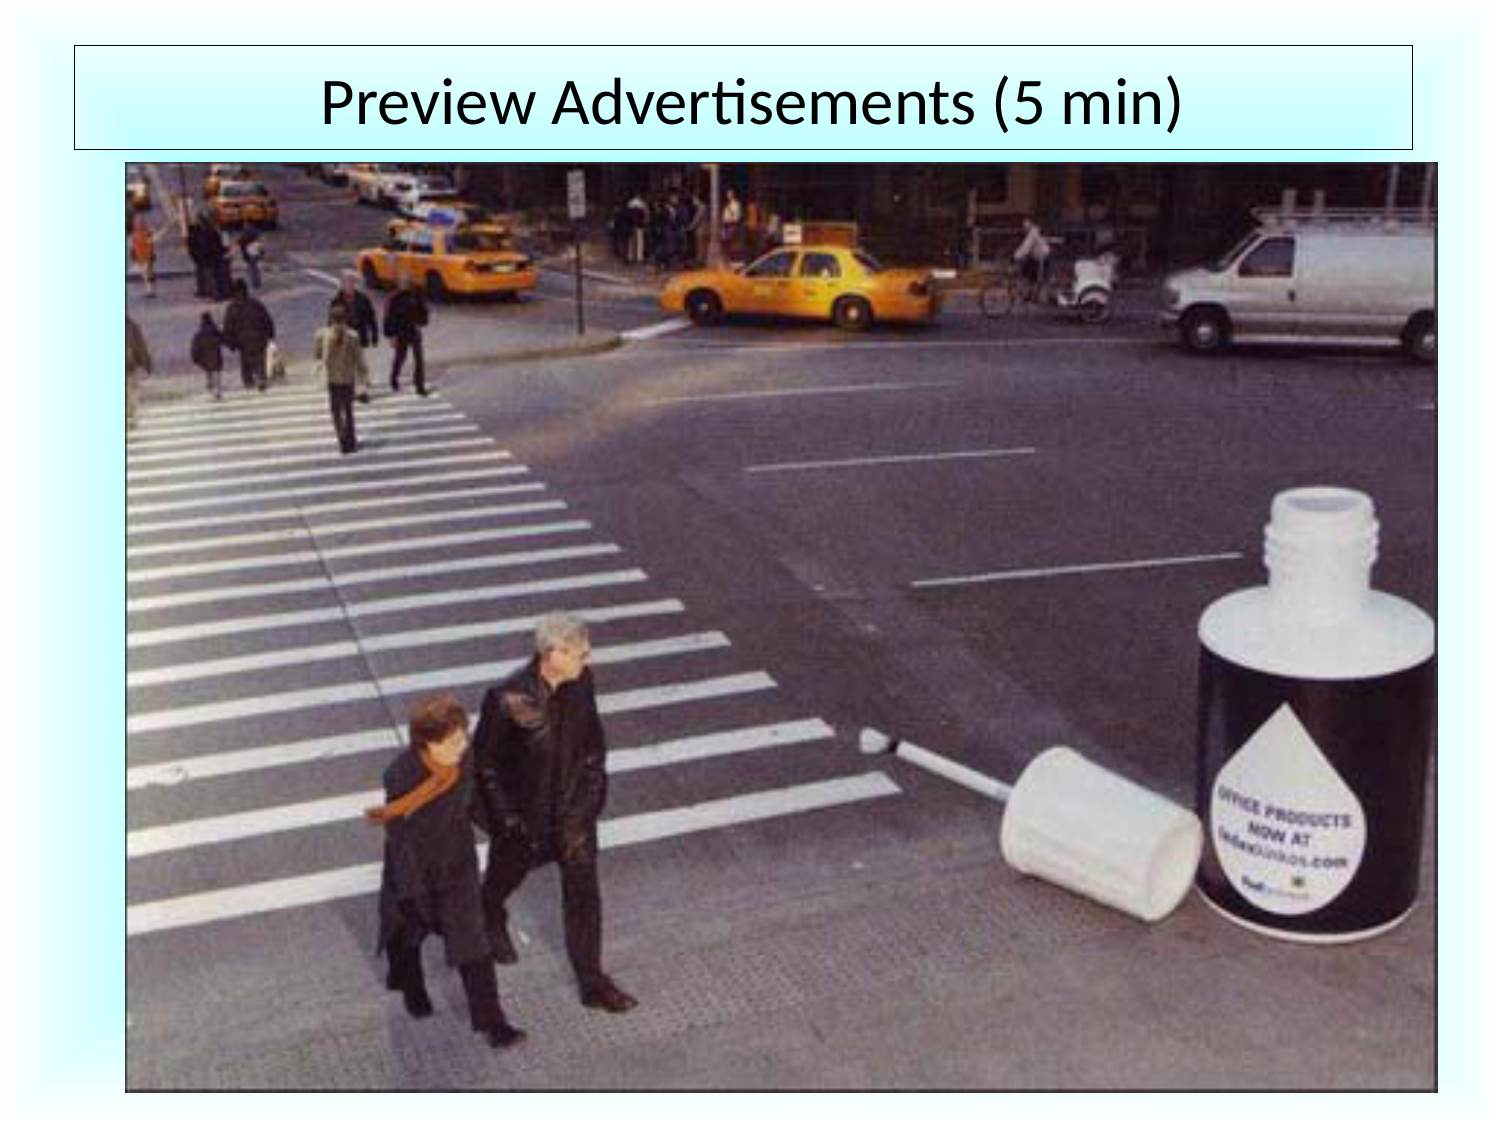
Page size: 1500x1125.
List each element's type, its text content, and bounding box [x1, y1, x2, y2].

picture [124, 162, 1438, 1094]
text_box Preview Advertisements (5 min) [74, 45, 1413, 149]
text_box Objective: SWBAT: Determine the target audience for an ad by filling out a worksheet [70, 149, 1413, 255]
